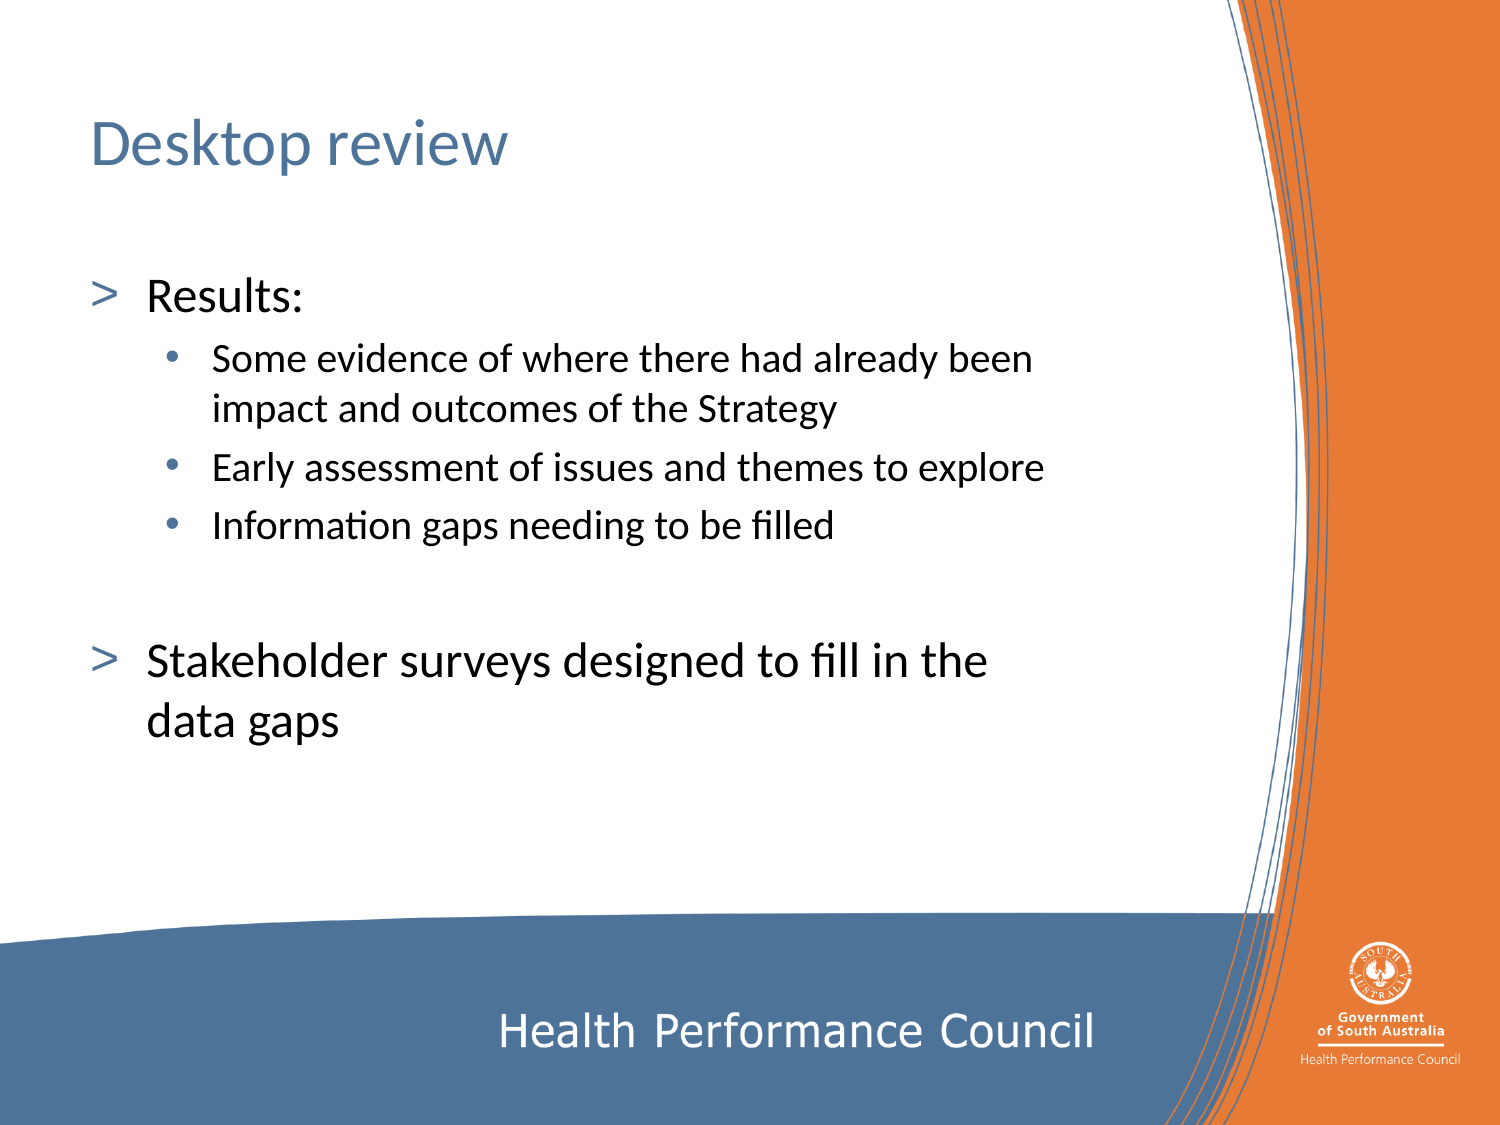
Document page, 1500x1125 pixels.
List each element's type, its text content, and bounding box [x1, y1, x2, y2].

list Results: Some evidence of where there had already been impact and outcomes of the Strategy Early assessment of issues and themes to explore Information gaps needing to be filled Stakeholder surveys designed to fill in the data gaps [75, 255, 1103, 906]
title Desktop review [75, 45, 1103, 233]
picture [0, 0, 1500, 1125]
